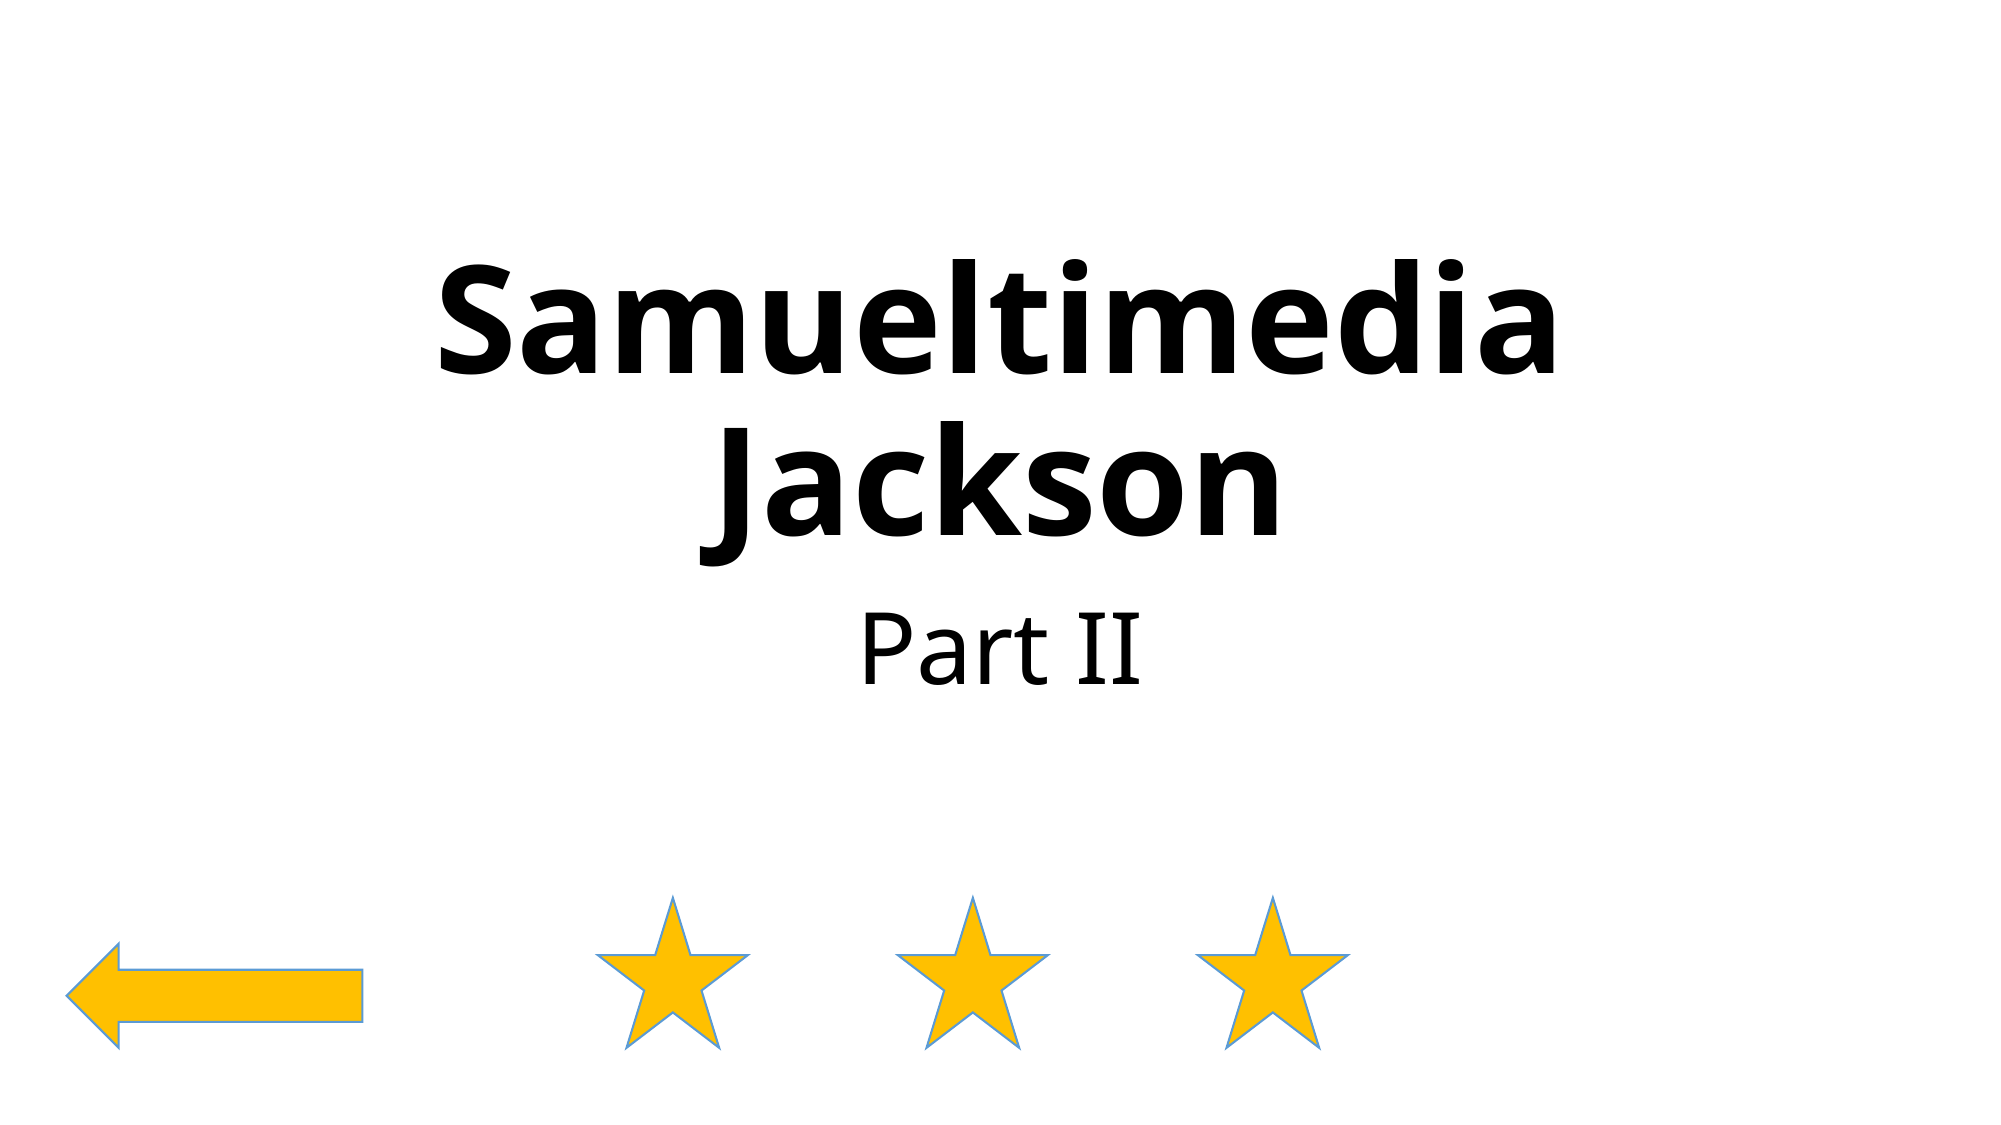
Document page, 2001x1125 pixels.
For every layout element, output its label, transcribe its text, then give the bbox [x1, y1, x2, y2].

title Samueltimedia Jackson [249, 184, 1750, 576]
text_box [594, 894, 751, 1051]
text_box [1194, 894, 1351, 1051]
subtitle Part II [249, 590, 1750, 863]
text_box [894, 894, 1051, 1051]
text_box [65, 941, 364, 1051]
